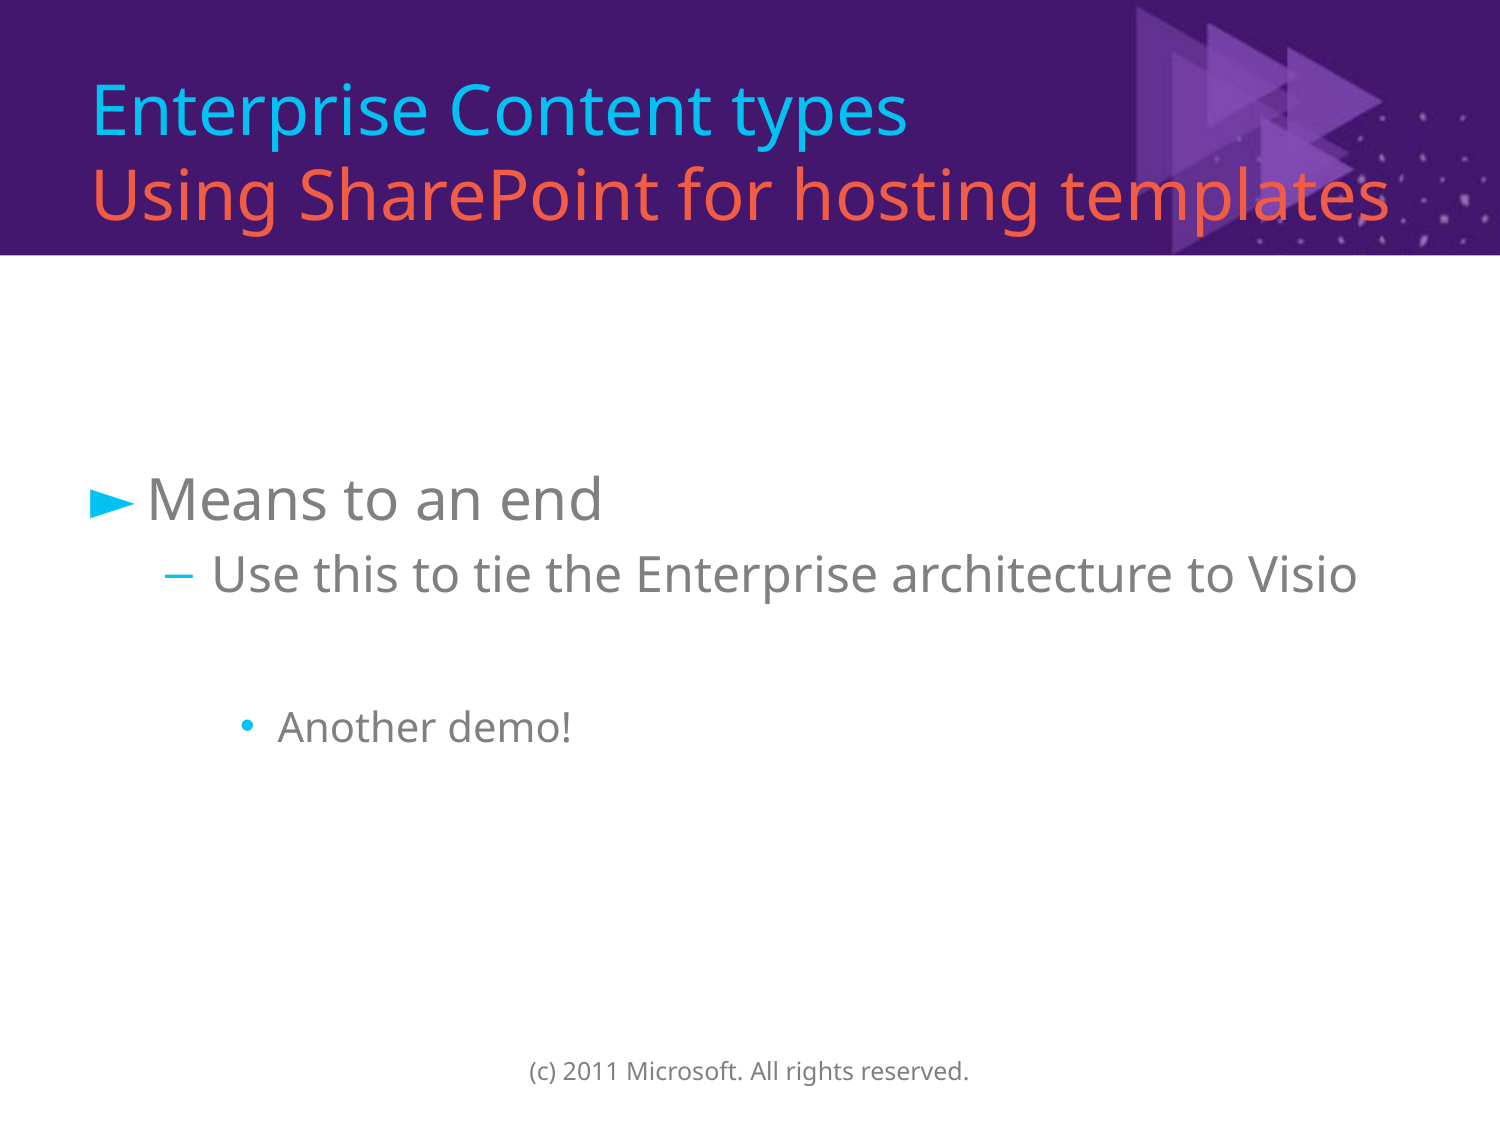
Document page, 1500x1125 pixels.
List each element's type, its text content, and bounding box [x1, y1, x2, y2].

list Means to an end Use this to tie the Enterprise architecture to Visio Another demo! [75, 373, 1425, 1005]
footer (c) 2011 Microsoft. All rights reserved. [512, 1042, 988, 1103]
picture [0, 0, 1500, 255]
title Enterprise Content types Using SharePoint for hosting templates [75, 56, 1425, 244]
